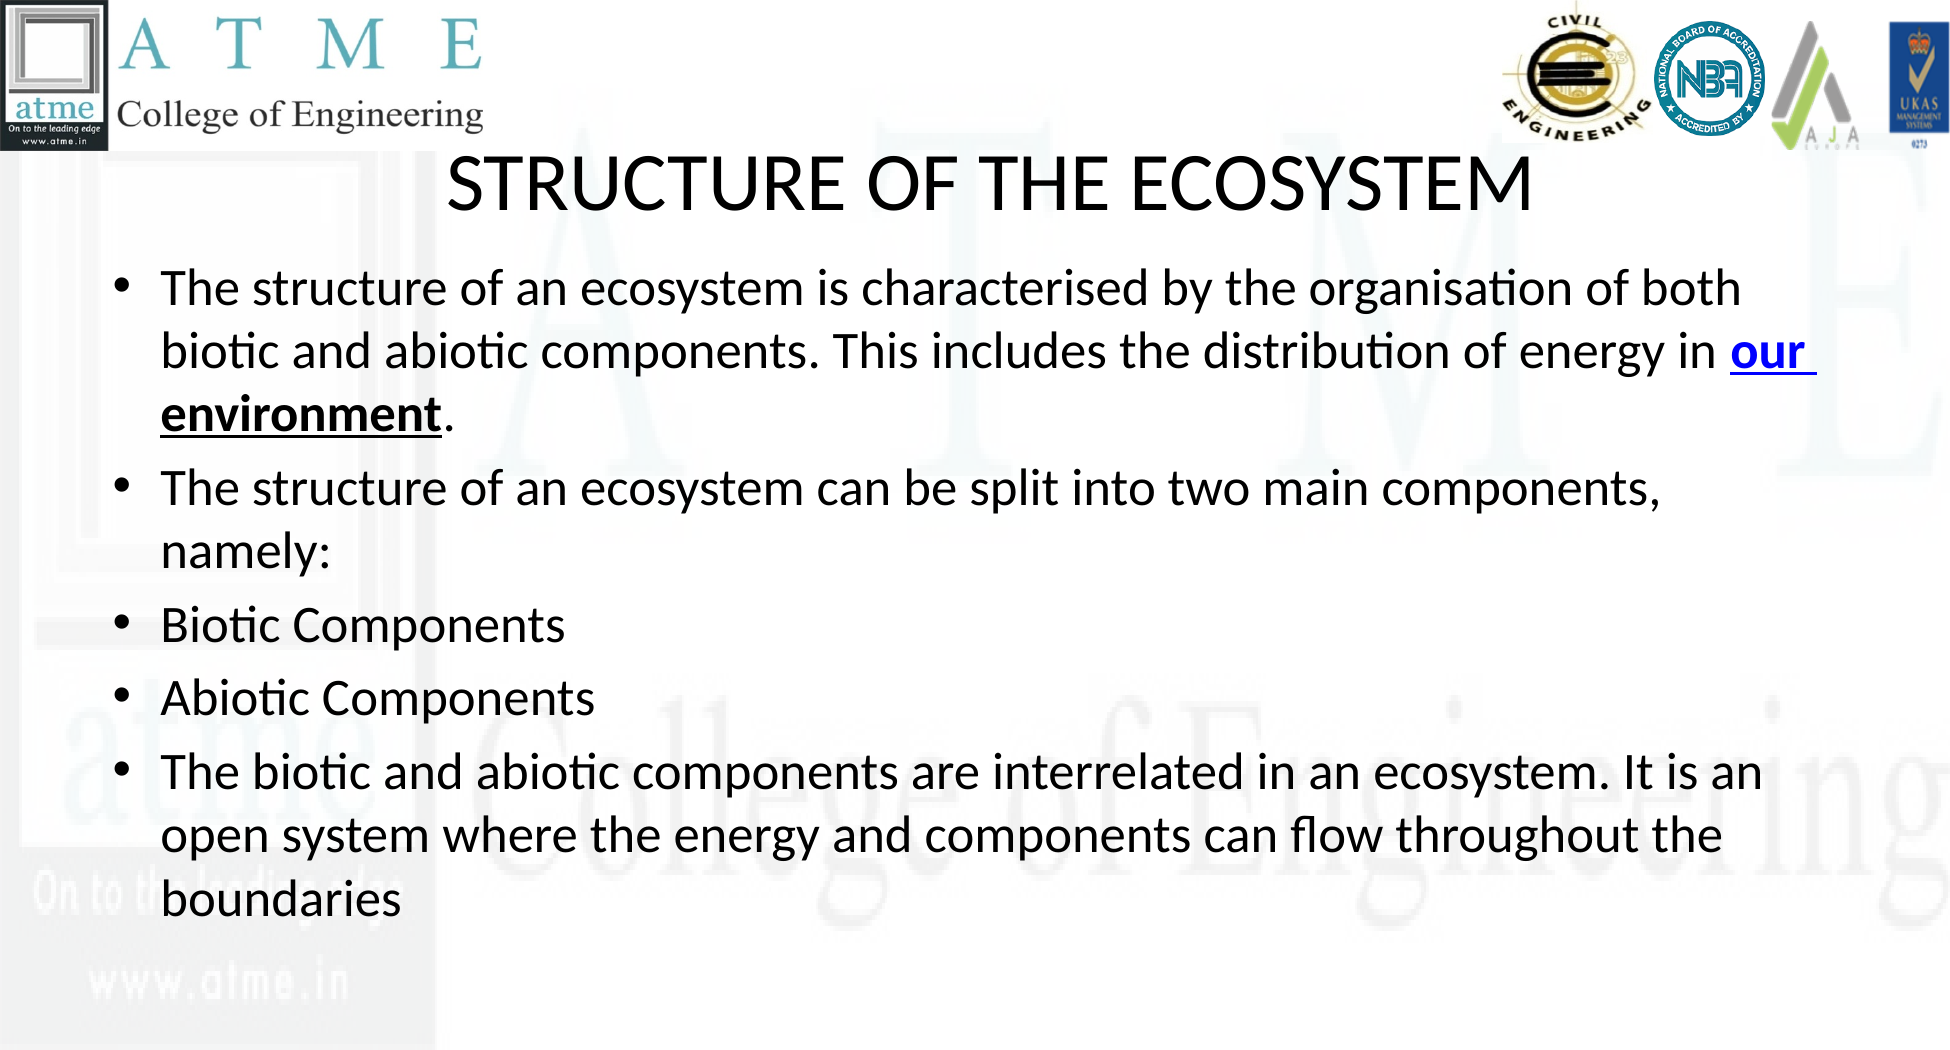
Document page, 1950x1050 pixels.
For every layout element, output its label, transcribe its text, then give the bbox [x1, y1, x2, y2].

picture [0, 0, 483, 151]
picture [1741, 109, 1746, 120]
picture [1749, 96, 1754, 104]
picture [1713, 82, 1766, 137]
picture [1502, 0, 1653, 144]
picture [1771, 20, 1950, 151]
picture [1654, 20, 1751, 137]
list The structure of an ecosystem is characterised by the organisation of both biotic and abiotic components. This includes the distribution of energy in our environment. The structure of an ecosystem can be split into two main components, namely: Biotic Components Abiotic Components The biotic and abiotic components are interrelated in an ecosystem. It is an open system where the energy and components can flow throughout the boundaries [97, 245, 1853, 938]
picture [1713, 20, 1766, 76]
picture [1725, 29, 1731, 36]
picture [1719, 124, 1725, 131]
title STRUCTURE OF THE ECOSYSTEM [113, 140, 1869, 315]
picture [1753, 88, 1759, 95]
